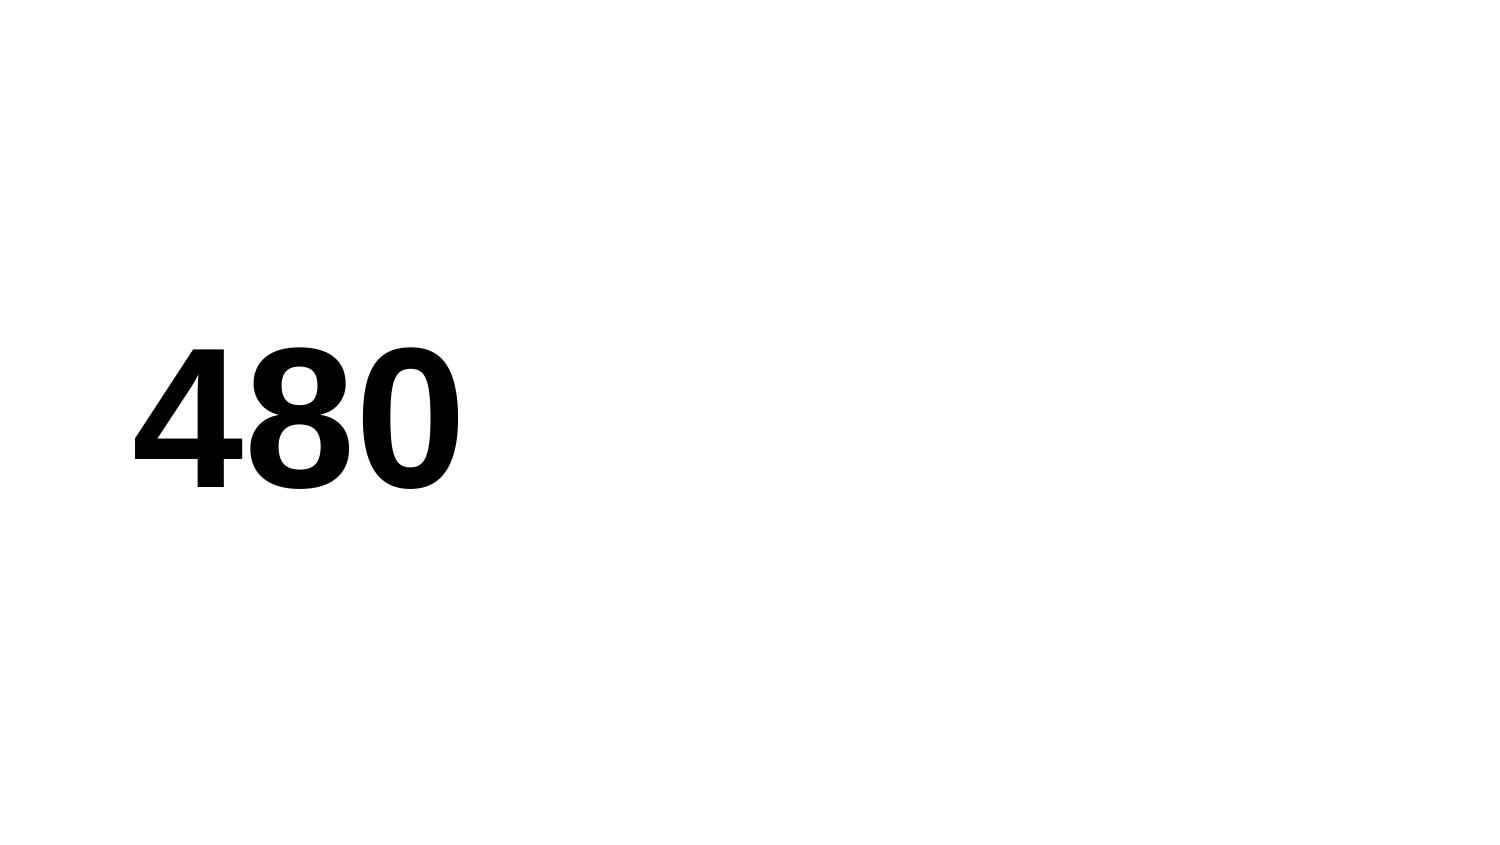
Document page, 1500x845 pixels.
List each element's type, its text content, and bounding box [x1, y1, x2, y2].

text_box 480 [132, 295, 969, 520]
